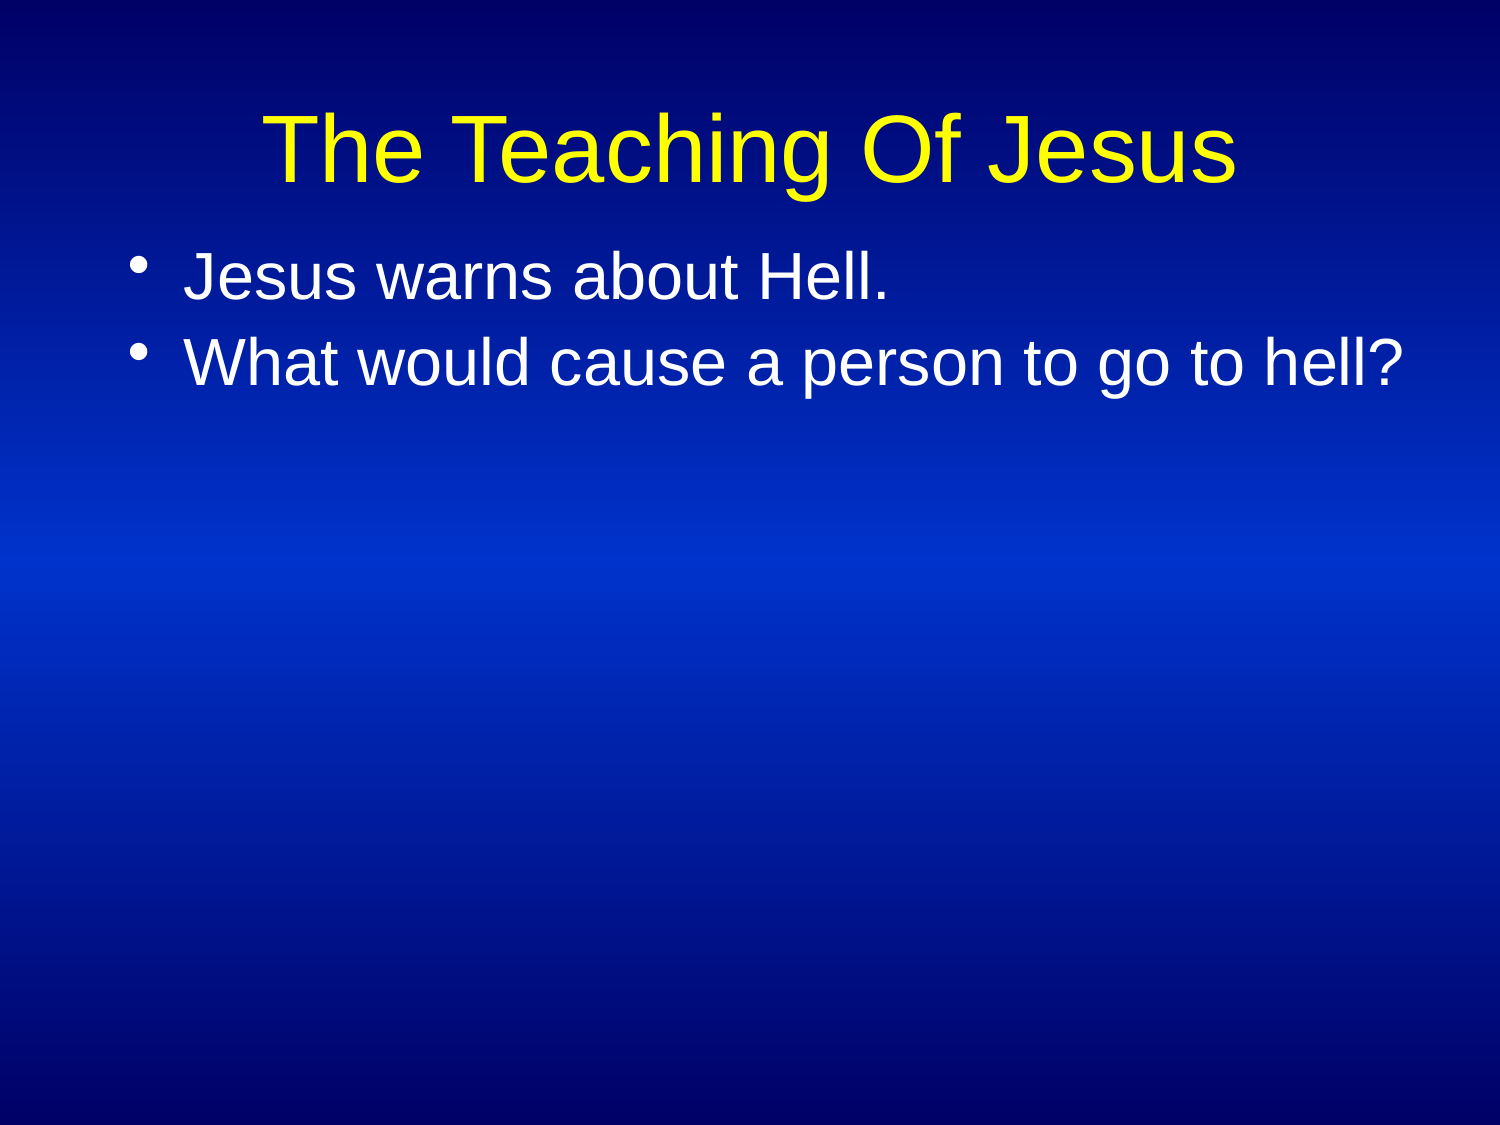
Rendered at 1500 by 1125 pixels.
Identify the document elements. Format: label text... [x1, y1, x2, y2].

list Jesus warns about Hell. What would cause a person to go to hell? [112, 224, 1463, 438]
title The Teaching Of Jesus [37, 50, 1463, 238]
